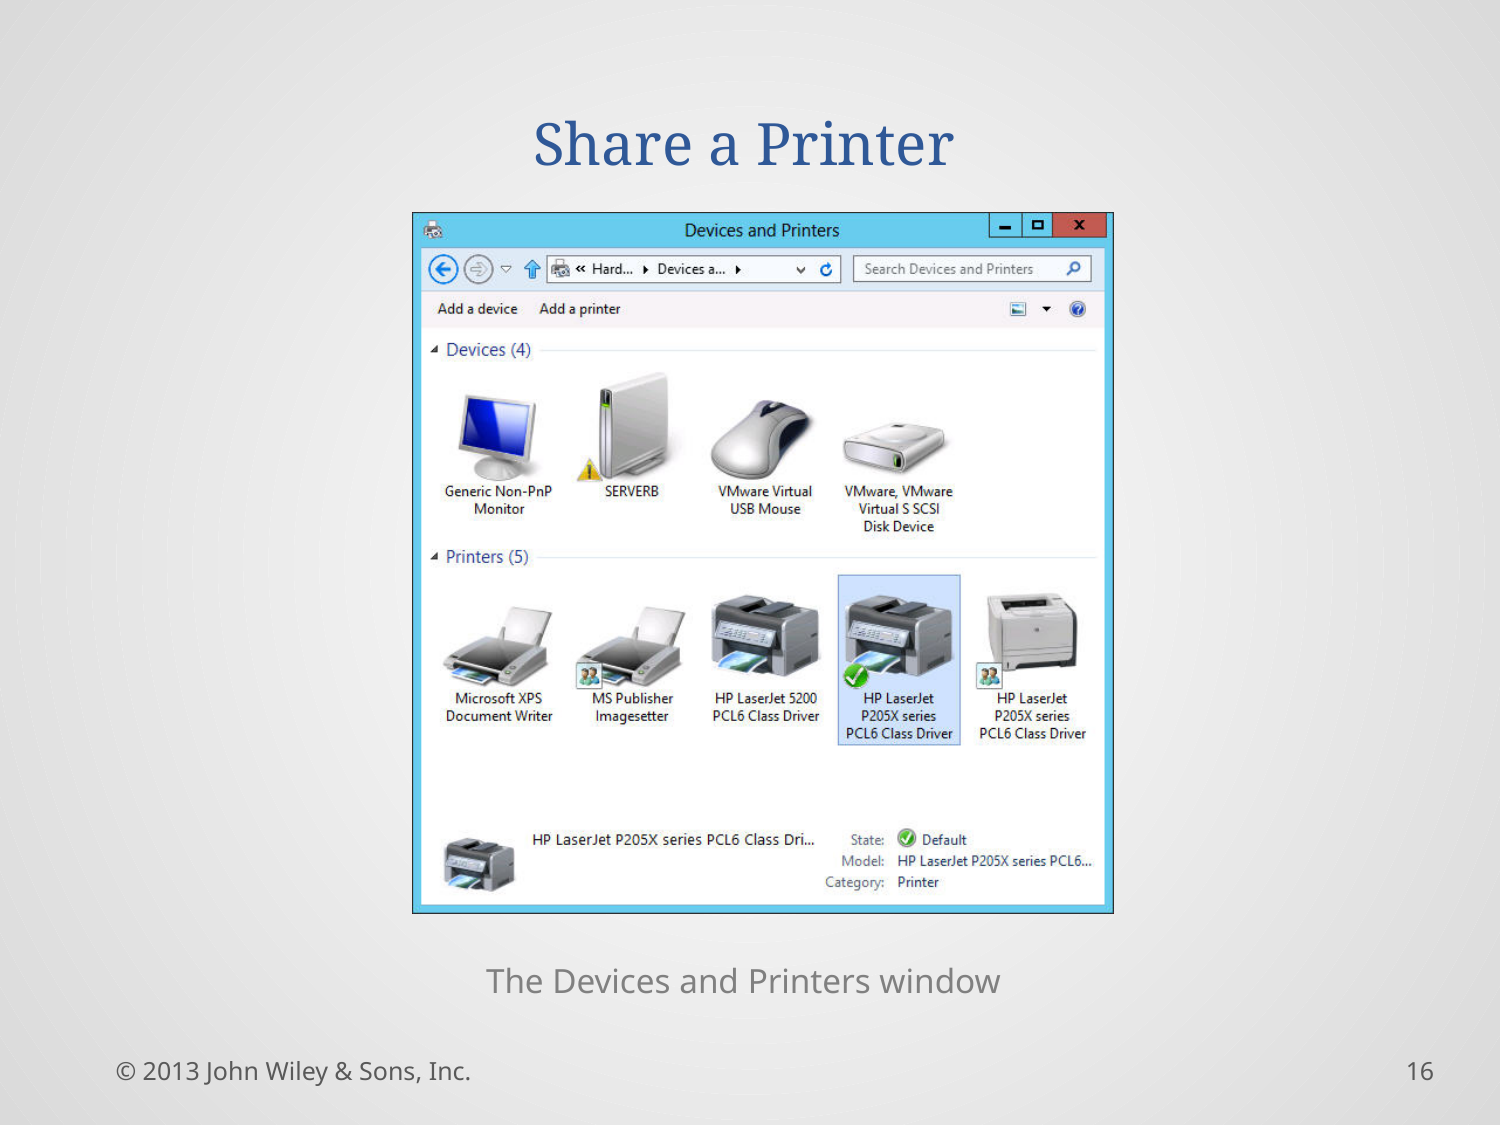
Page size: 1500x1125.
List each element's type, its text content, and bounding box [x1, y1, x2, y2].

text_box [412, 212, 1114, 963]
list The Devices and Printers window [275, 953, 1213, 1041]
footer © 2013 John Wiley & Sons, Inc. [108, 1042, 576, 1103]
title Share a Printer [275, 37, 1213, 185]
slide_number 16 [1401, 1042, 1494, 1103]
